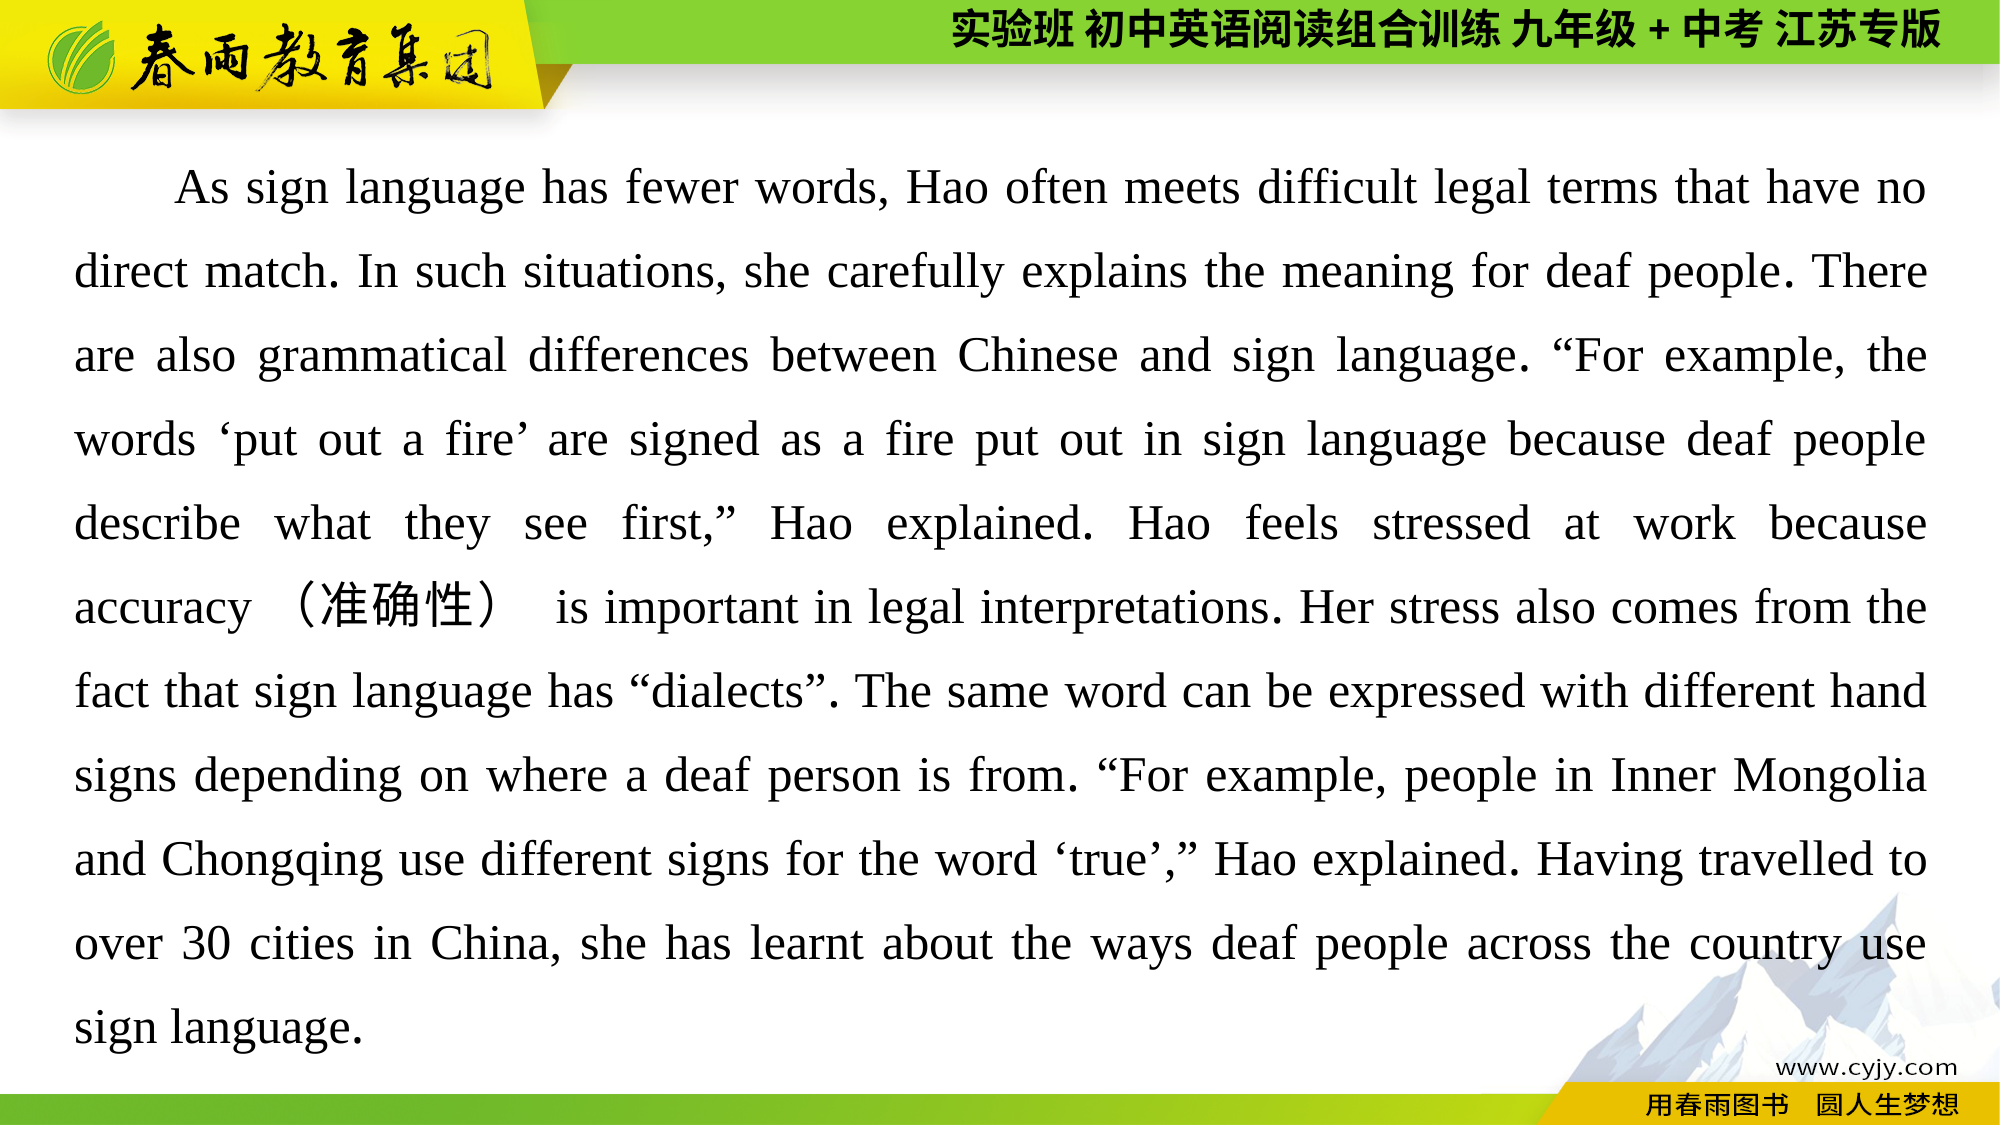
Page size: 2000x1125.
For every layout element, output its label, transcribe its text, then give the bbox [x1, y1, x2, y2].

list As sign language has fewer words, Hao often meets difficult legal terms that have no direct match. In such situations, she carefully explains the meaning for deaf people. There are also grammatical differences between Chinese and sign language. “For example, the words ‘put out a fire’ are signed as a fire put out in sign language because deaf people describe what they see first,” Hao explained. Hao feels stressed at work because accuracy（准确性） is important in legal interpretations. Her stress also comes from the fact that sign language has “dialects”. The same word can be expressed with different hand signs depending on where a deaf person is from. “For example, people in Inner Mongolia and Chongqing use different signs for the word ‘true’,” Hao explained. Having travelled to over 30 cities in China, she has learnt about the ways deaf people across the country use sign language. [59, 122, 1944, 1061]
picture [0, 0, 2000, 1125]
